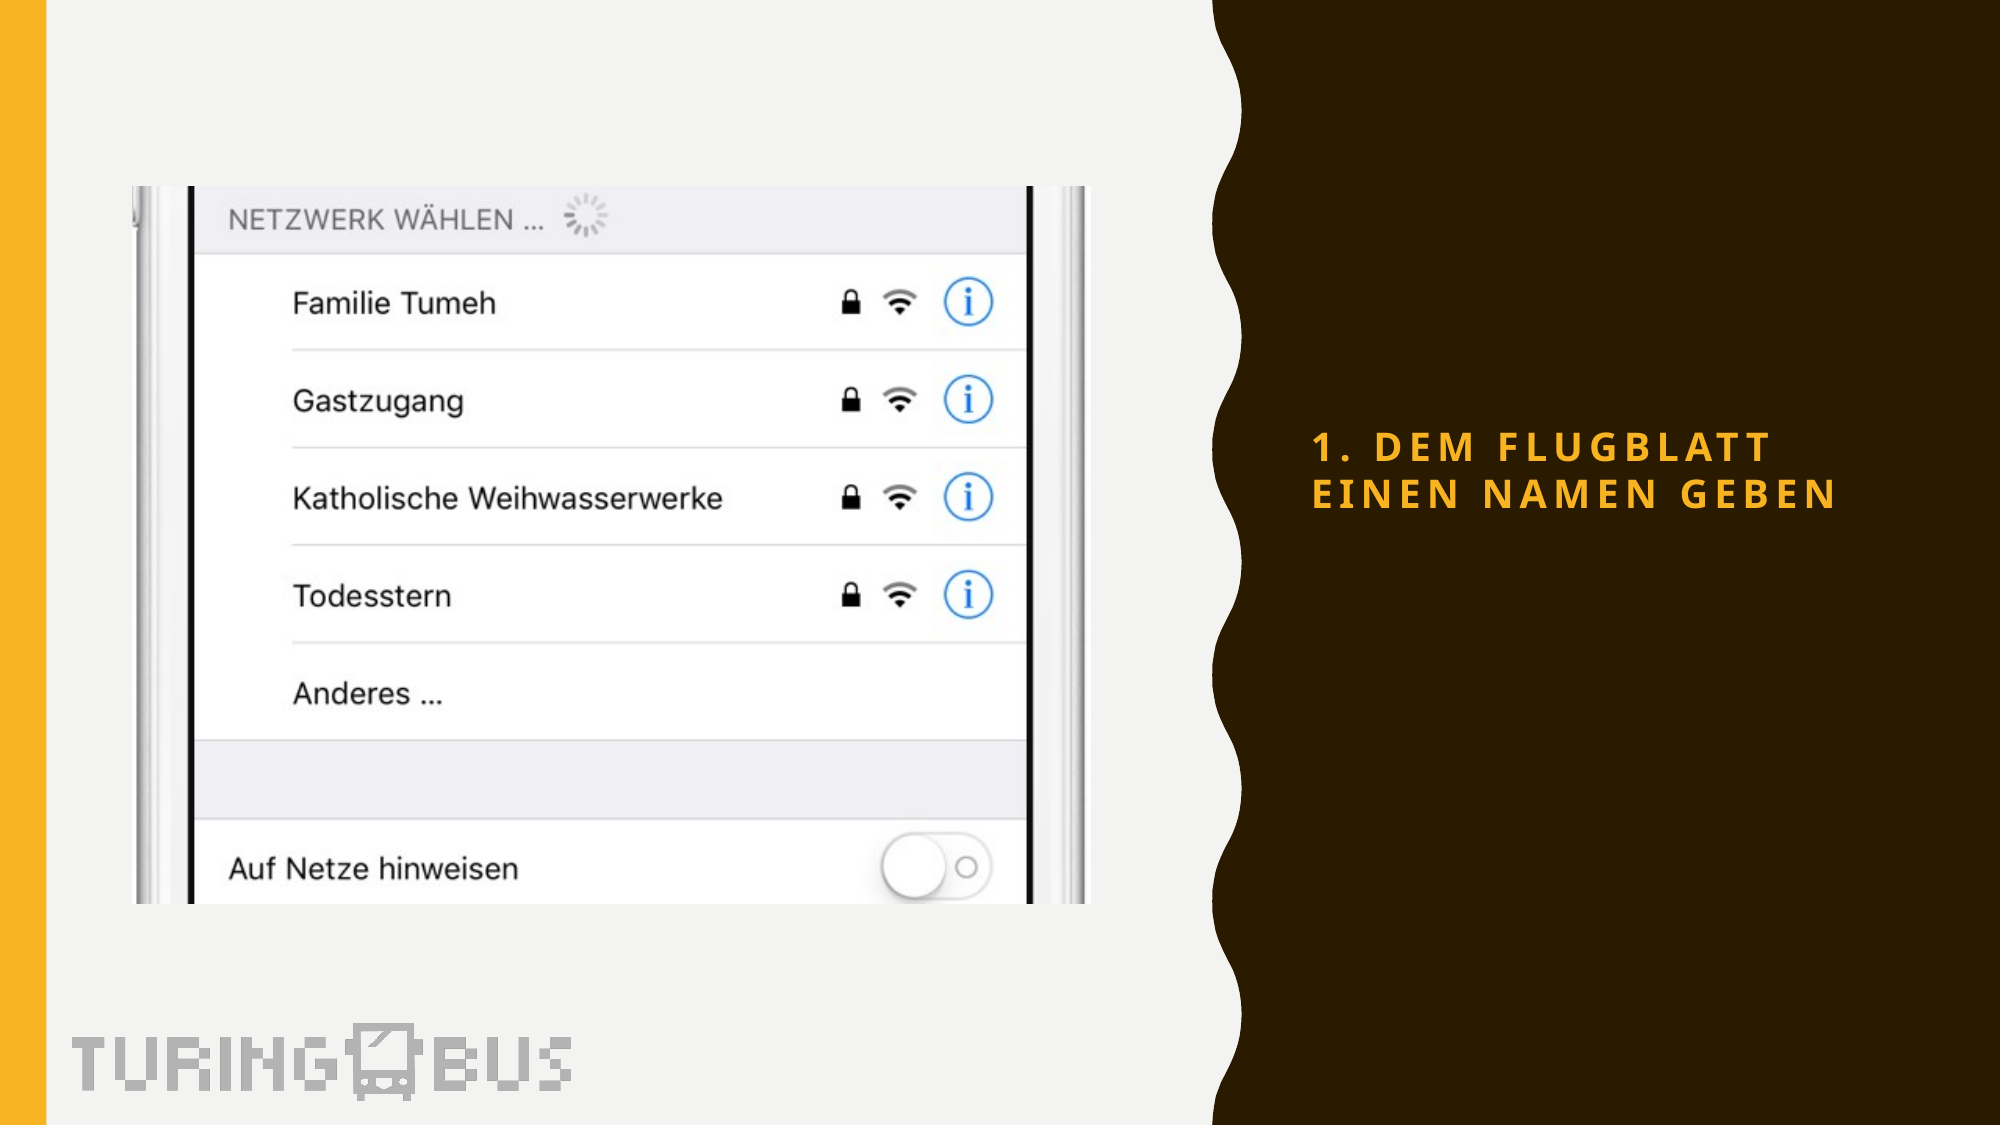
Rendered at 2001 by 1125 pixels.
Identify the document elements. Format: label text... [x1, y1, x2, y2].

picture [72, 1023, 571, 1101]
picture [132, 186, 1091, 904]
title 1. DEM FLUGBLATT EINEN NAMEN GEBEN [1295, 327, 1956, 525]
